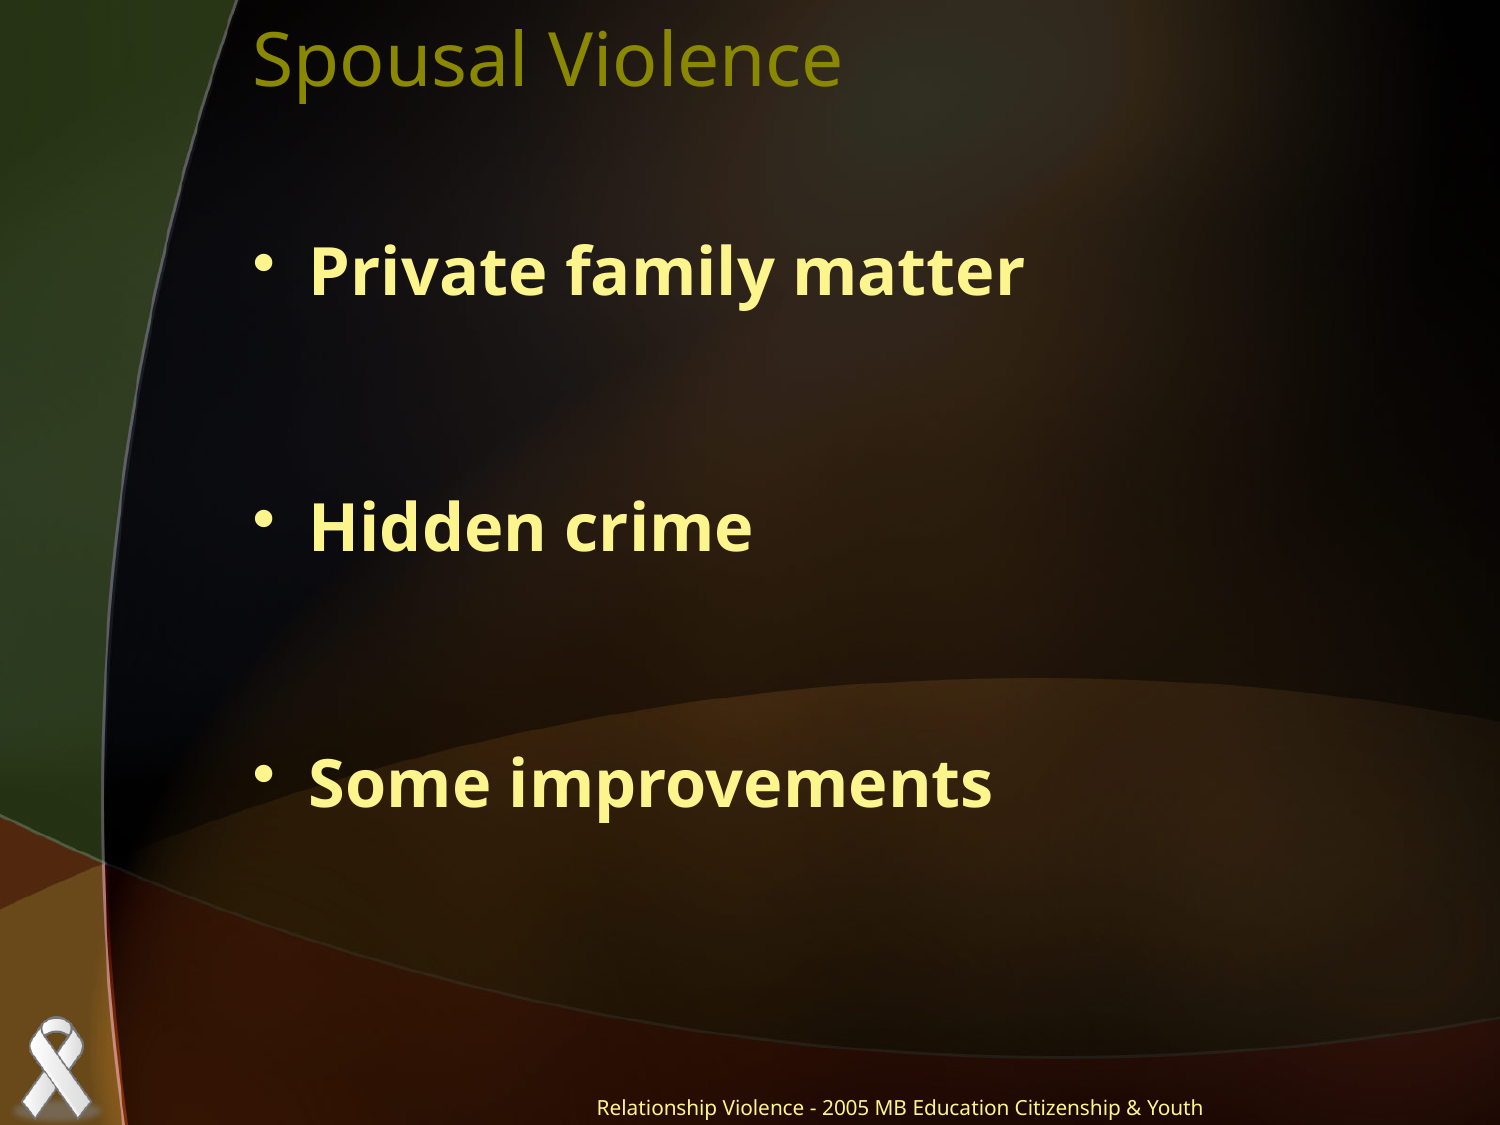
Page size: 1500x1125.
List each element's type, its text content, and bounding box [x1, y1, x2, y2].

footer Relationship Violence - 2005 MB Education Citizenship & Youth [512, 1087, 1288, 1125]
list Private family matter Hidden crime Some improvements [237, 137, 1500, 1063]
picture [0, 0, 1500, 1125]
title Spousal Violence [237, 0, 1500, 113]
